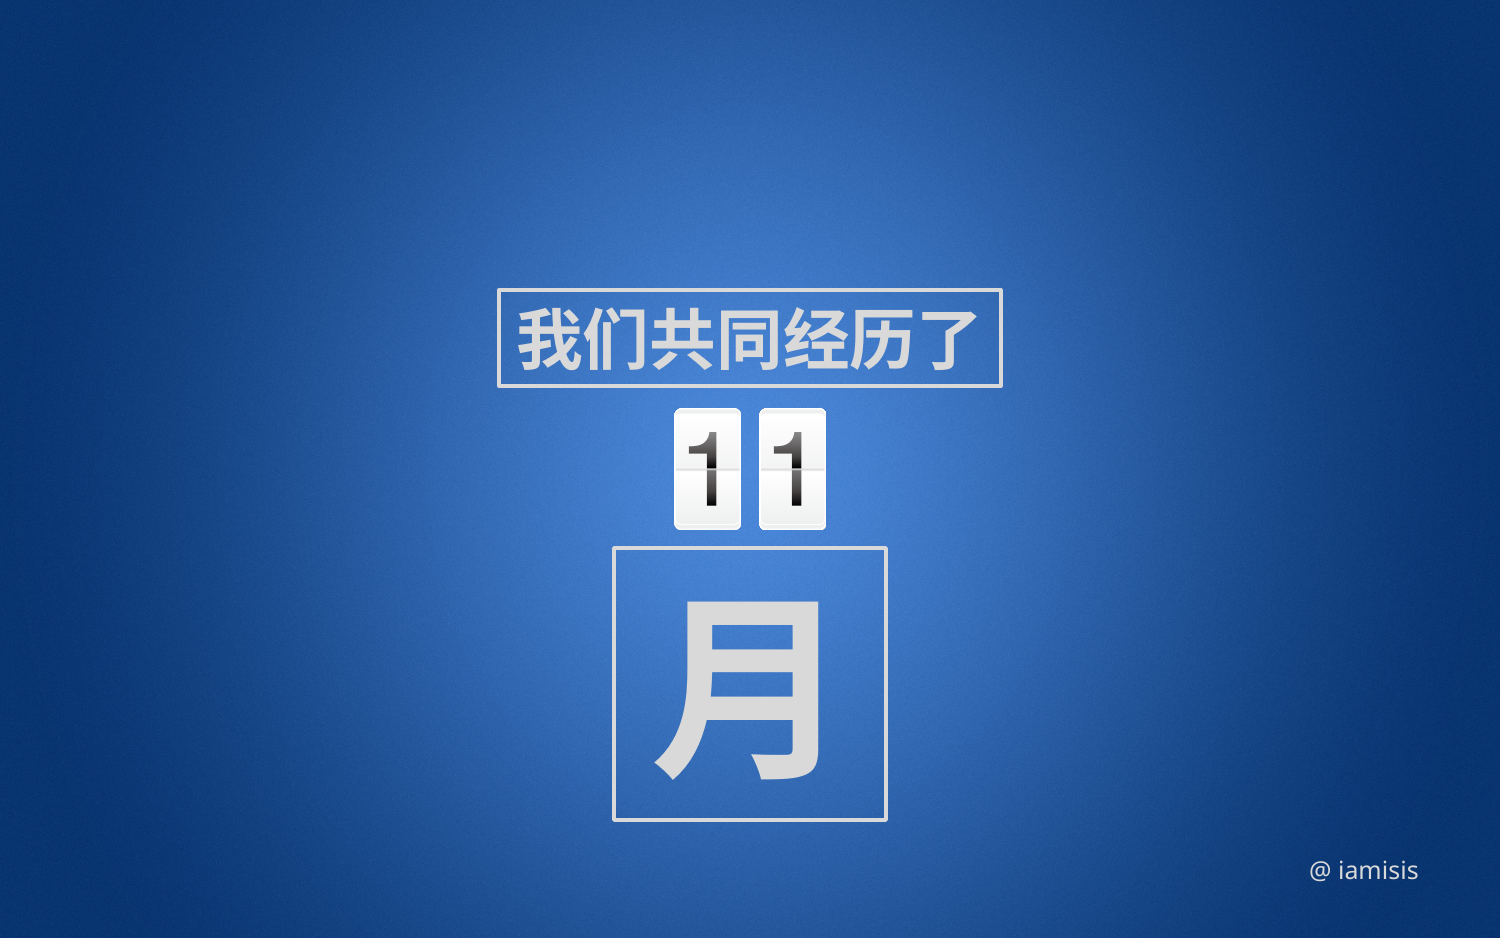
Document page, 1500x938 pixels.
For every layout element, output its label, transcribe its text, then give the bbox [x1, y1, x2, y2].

text_box @ iamisis [1294, 846, 1434, 892]
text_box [613, 547, 887, 821]
picture [0, 0, 1500, 938]
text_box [498, 289, 1001, 387]
